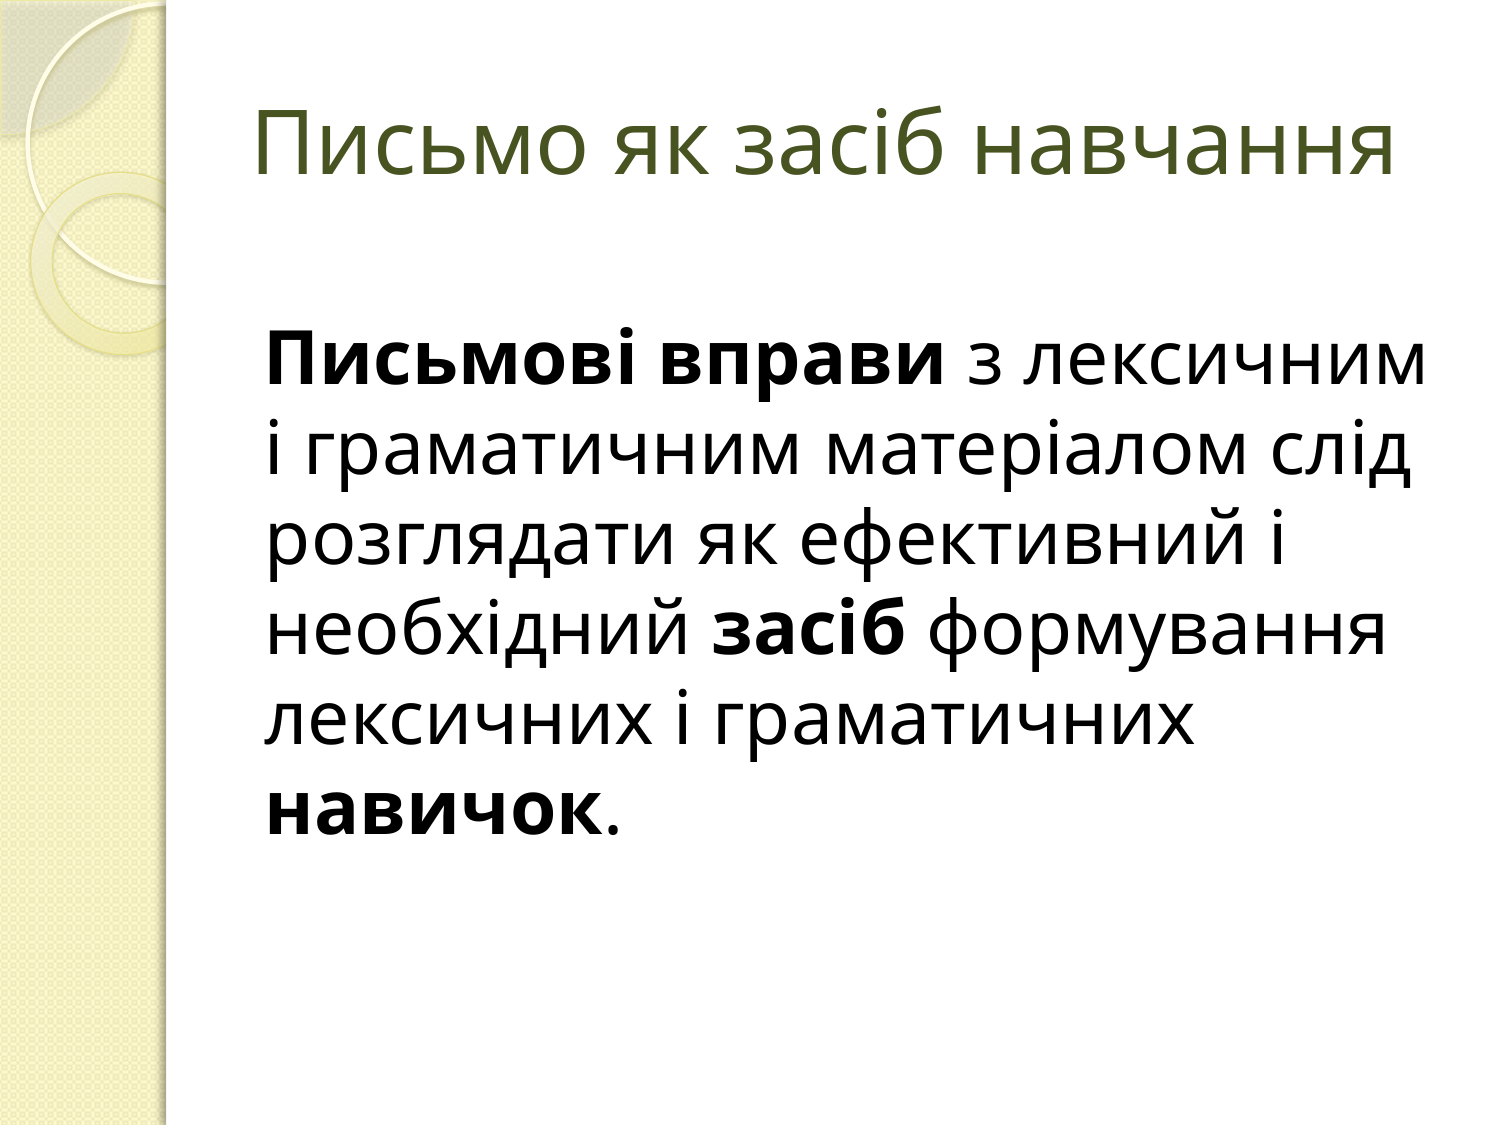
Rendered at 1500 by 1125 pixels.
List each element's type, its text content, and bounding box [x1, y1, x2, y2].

list Письмові вправи з лексичним і граматичним матеріалом слід розглядати як ефективний і необхідний засіб формування лексичних і граматичних навичок. [235, 302, 1466, 1025]
title Письмо як засіб навчання [235, 45, 1466, 233]
